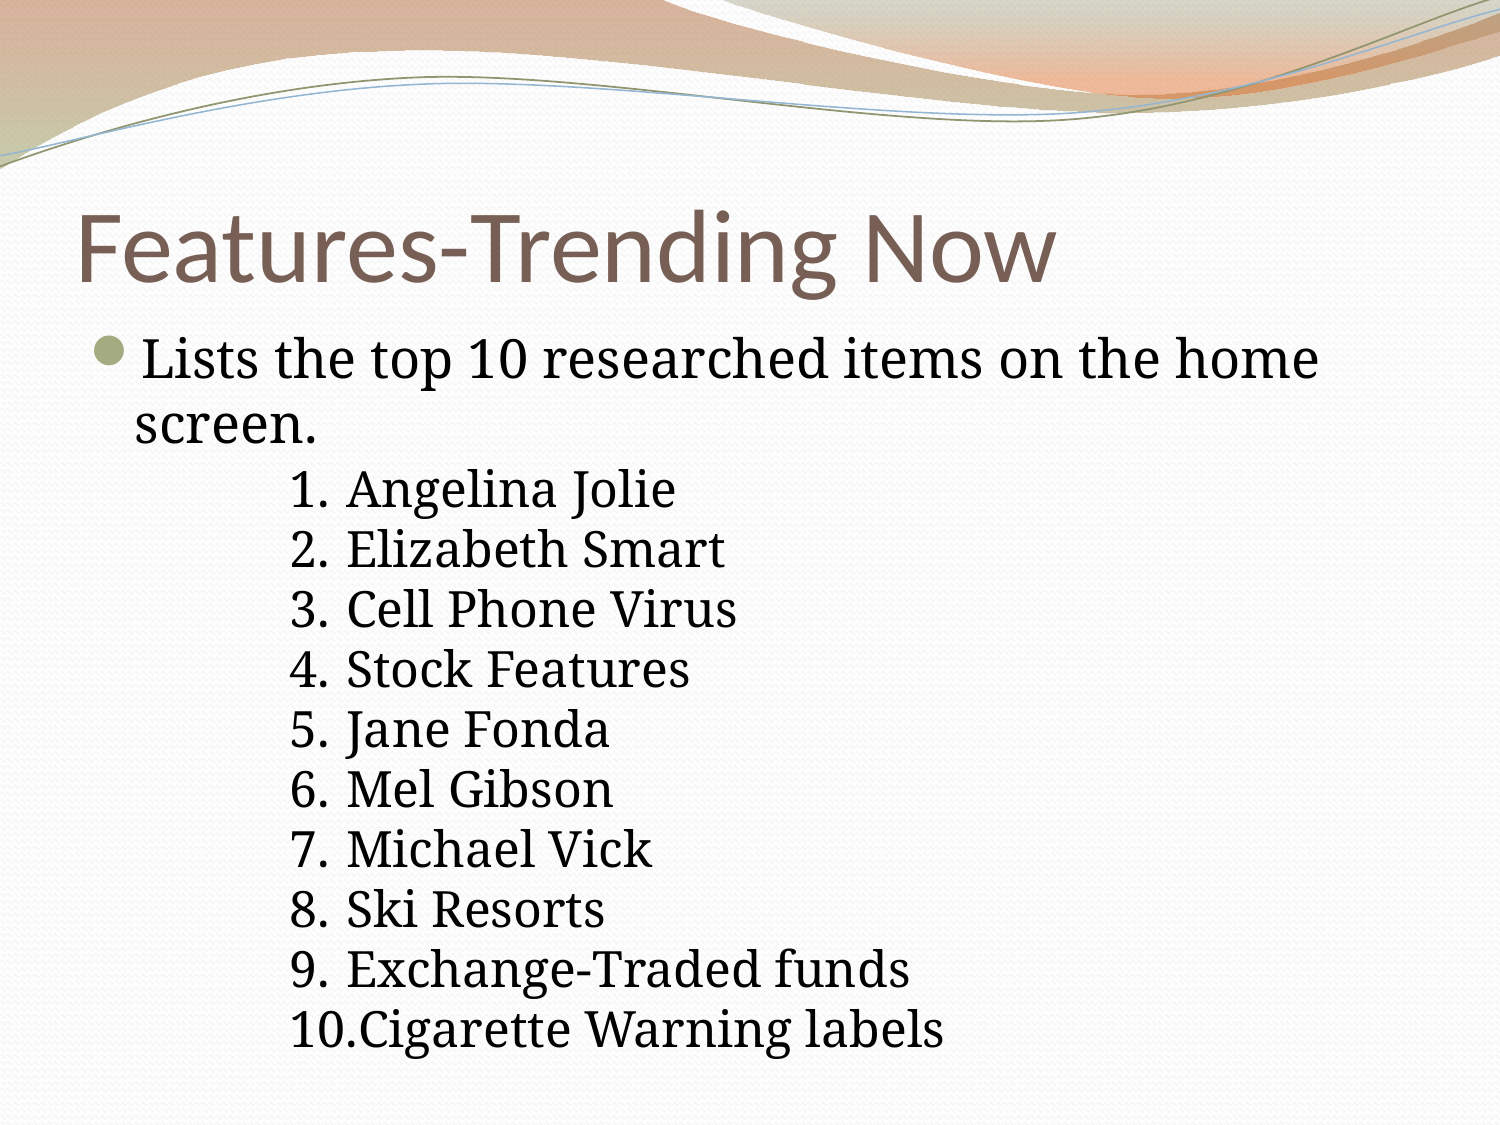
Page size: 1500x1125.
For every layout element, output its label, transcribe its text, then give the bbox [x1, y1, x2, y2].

text_box Angelina Jolie Elizabeth Smart Cell Phone Virus Stock Features Jane Fonda Mel Gibson Michael Vick Ski Resorts Exchange-Traded funds Cigarette Warning labels [275, 449, 1350, 1065]
list Lists the top 10 researched items on the home screen. [75, 317, 1425, 1038]
title Features-Trending Now [75, 115, 1425, 303]
